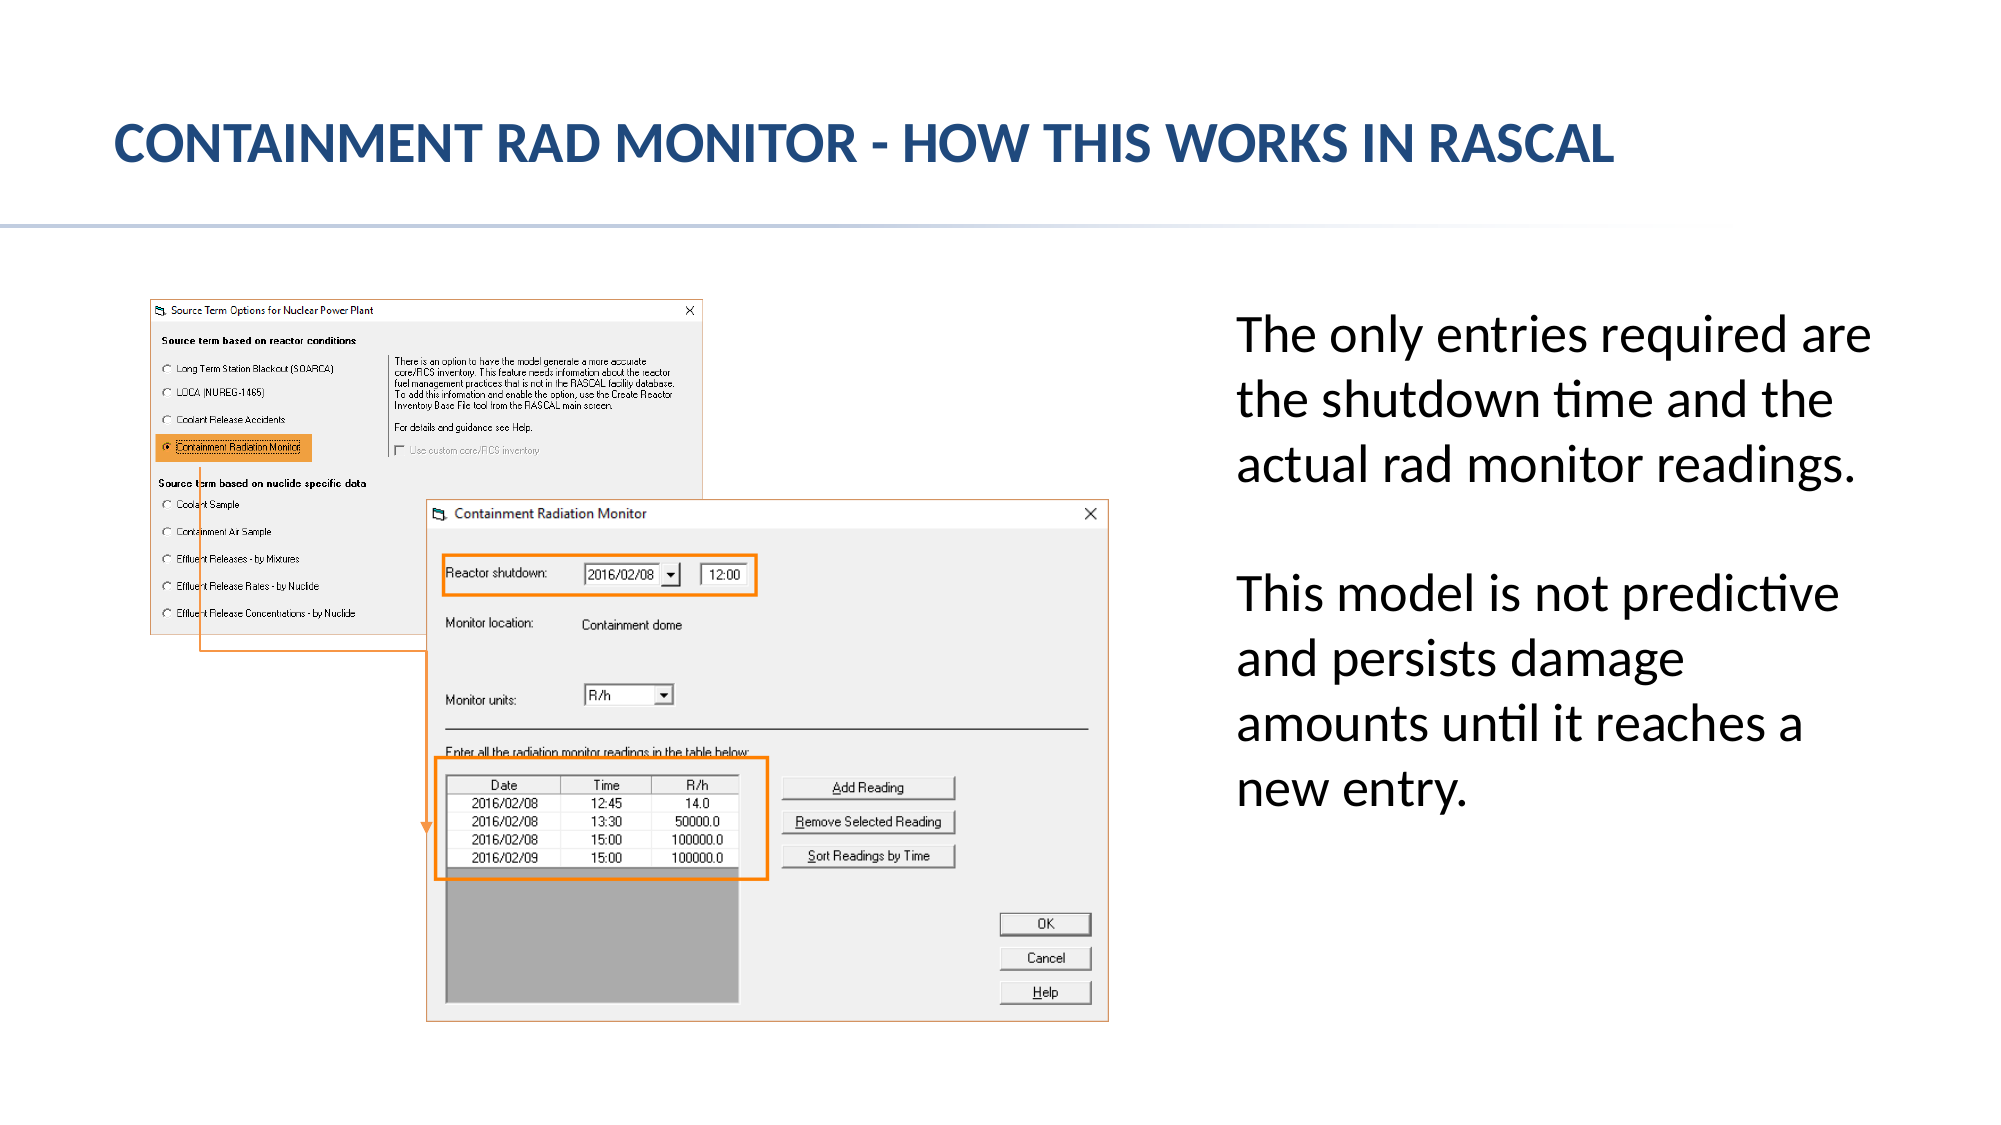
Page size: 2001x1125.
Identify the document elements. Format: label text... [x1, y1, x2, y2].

text_box The only entries required are the shutdown time and the actual rad monitor readings. This model is not predictive and persists damage amounts until it reaches a new entry. [1221, 290, 1904, 825]
title Containment Rad Monitor - How This Works in RASCAL [99, 45, 1900, 233]
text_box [132, 540, 495, 763]
picture [150, 299, 1109, 1022]
